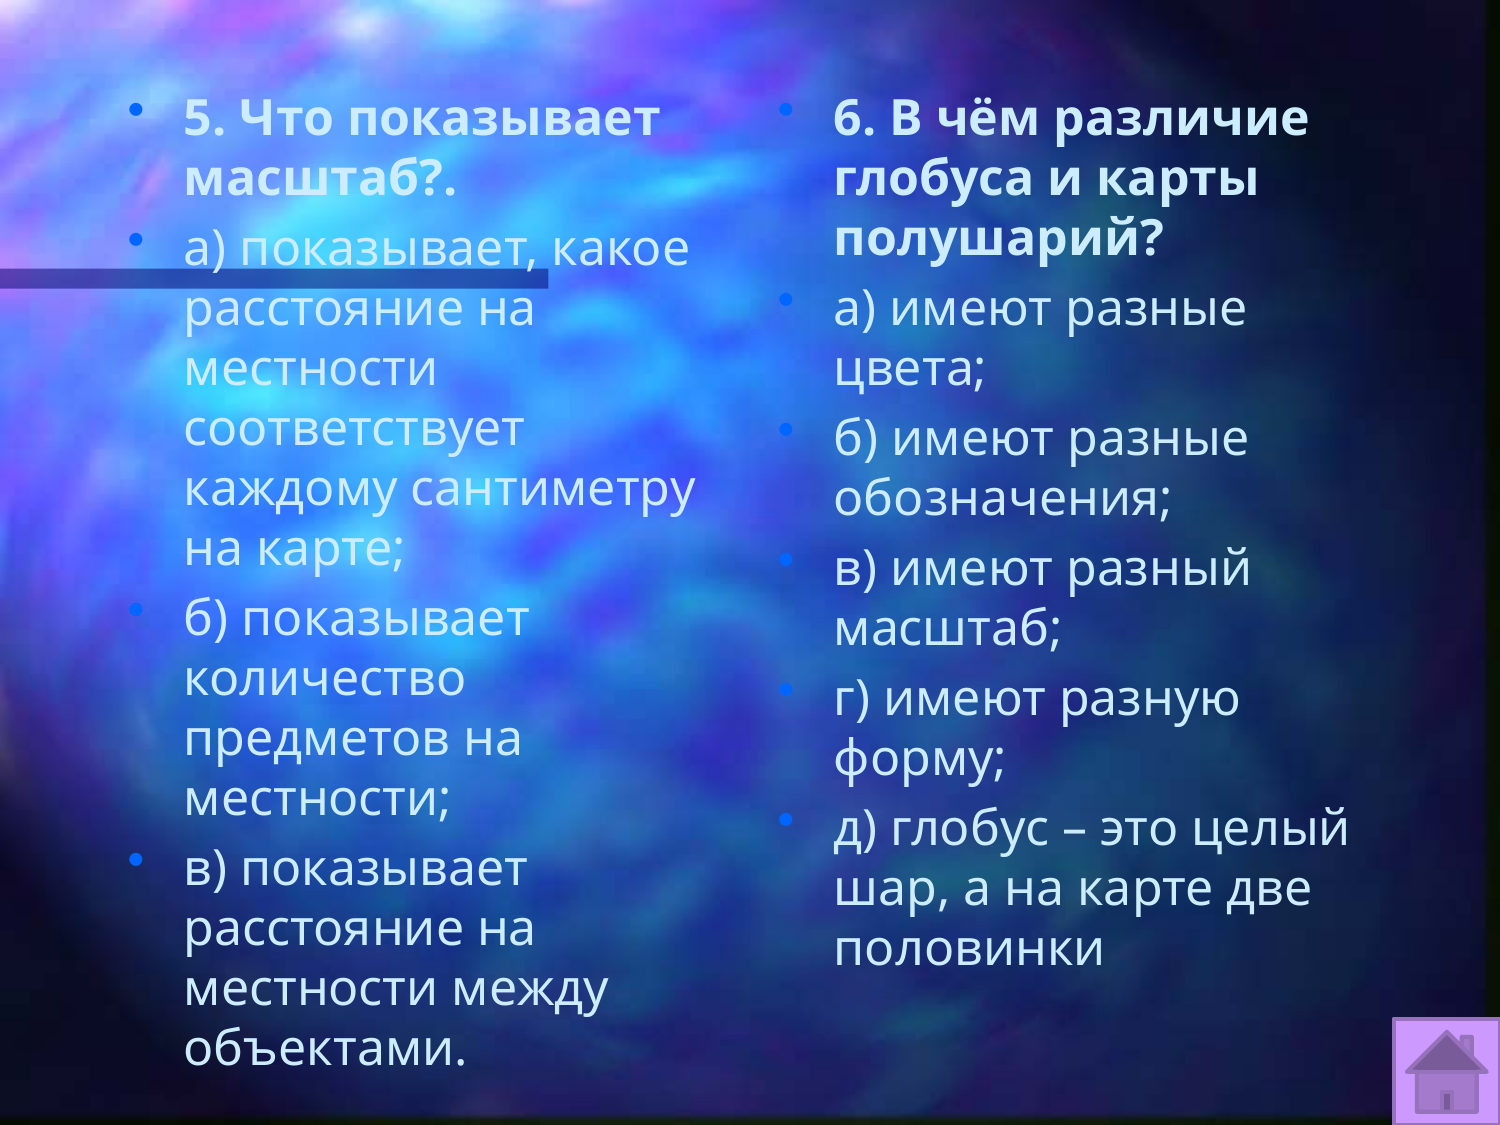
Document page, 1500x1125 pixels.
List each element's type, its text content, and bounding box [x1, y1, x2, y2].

list 5. Что показывает масштаб?. а) показывает, какое расстояние на местности соответствует каждому сантиметру на карте; б) показывает количество предметов на местности; в) показывает расстояние на местности между объектами. [112, 77, 738, 1001]
picture [0, 0, 1500, 1125]
text_box [1392, 1017, 1500, 1125]
list 6. В чём различие глобуса и карты полушарий? а) имеют разные цвета; б) имеют разные обозначения; в) имеют разный масштаб; г) имеют разную форму; д) глобус – это целый шар, а на карте две половинки [762, 77, 1388, 1001]
